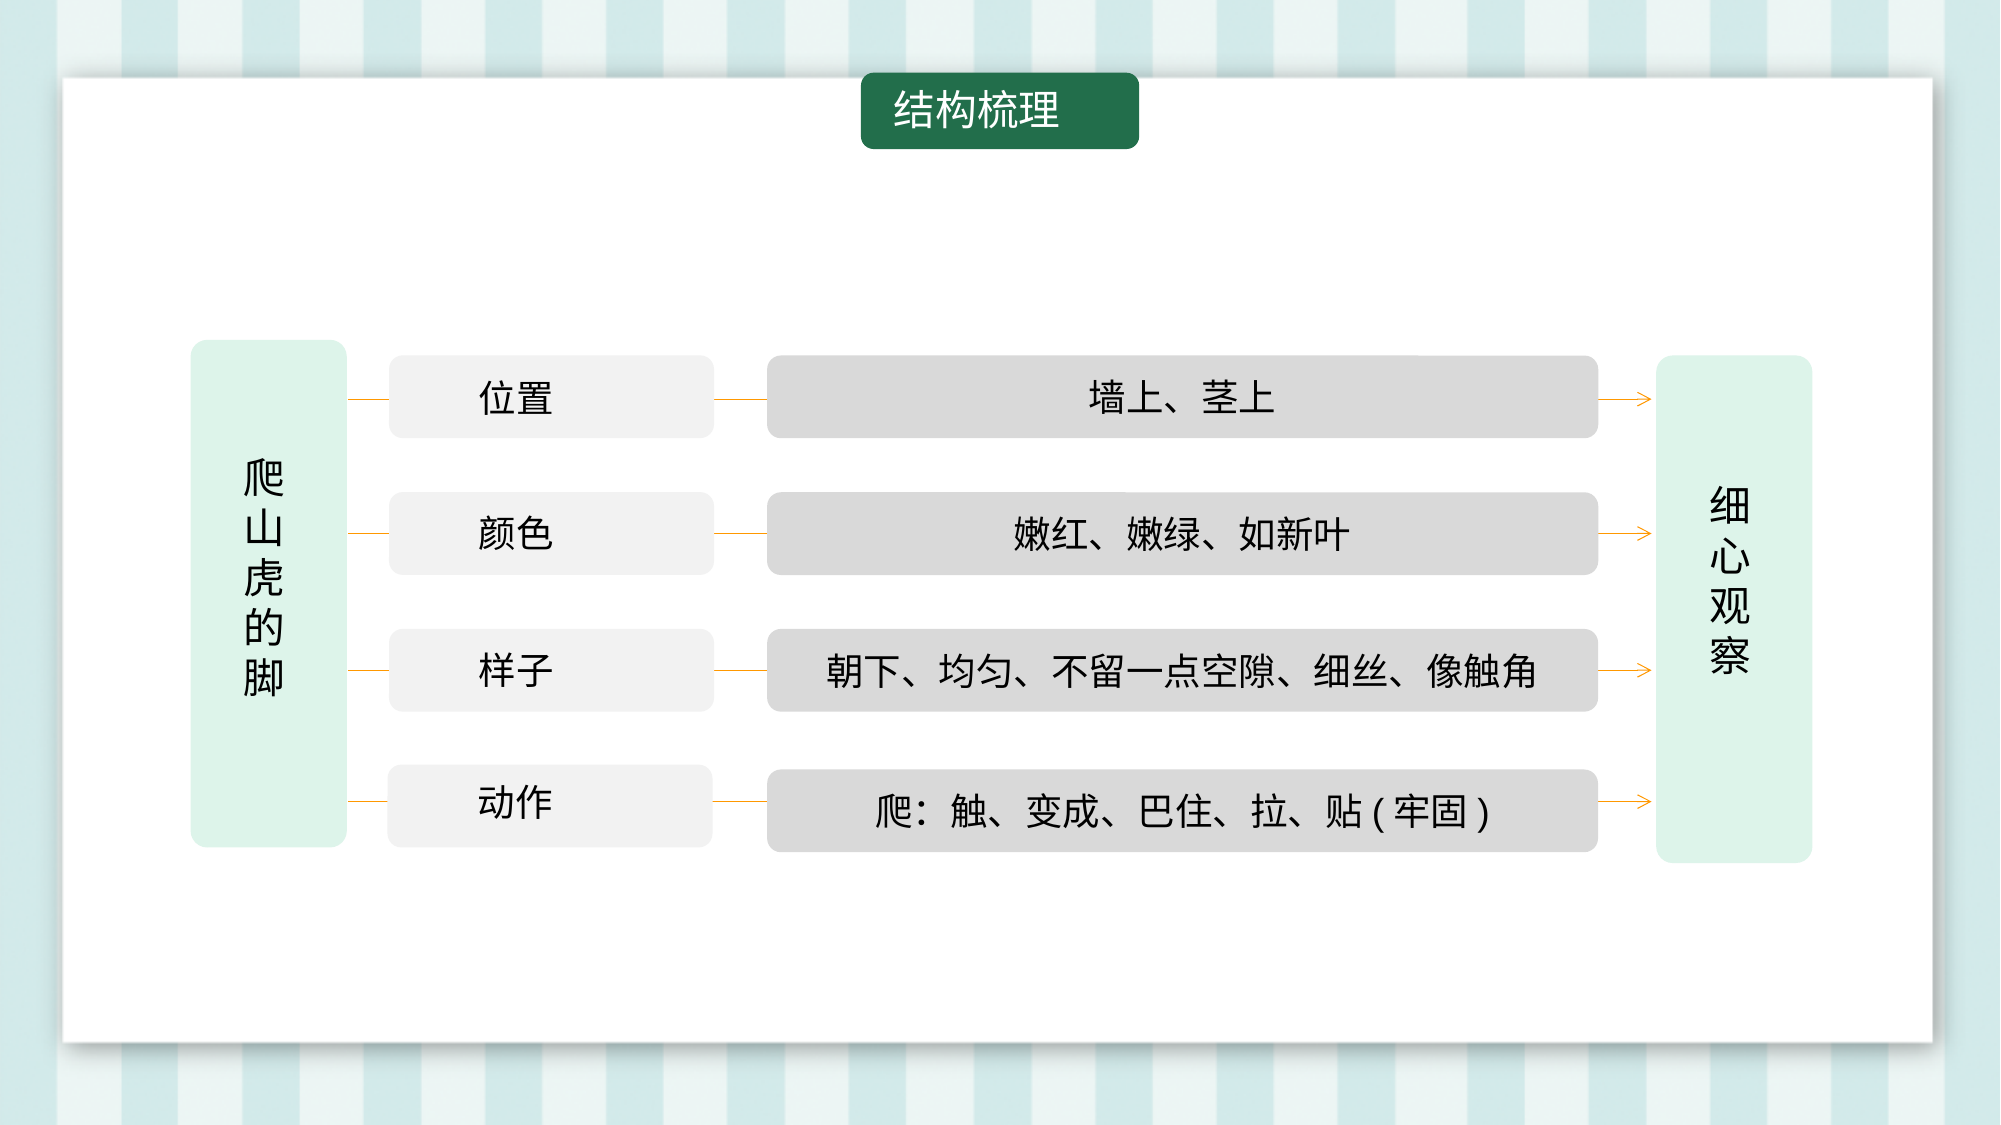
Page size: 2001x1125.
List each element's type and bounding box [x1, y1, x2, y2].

text_box [190, 339, 1813, 864]
text_box [860, 72, 1140, 150]
picture [0, 0, 2000, 1125]
